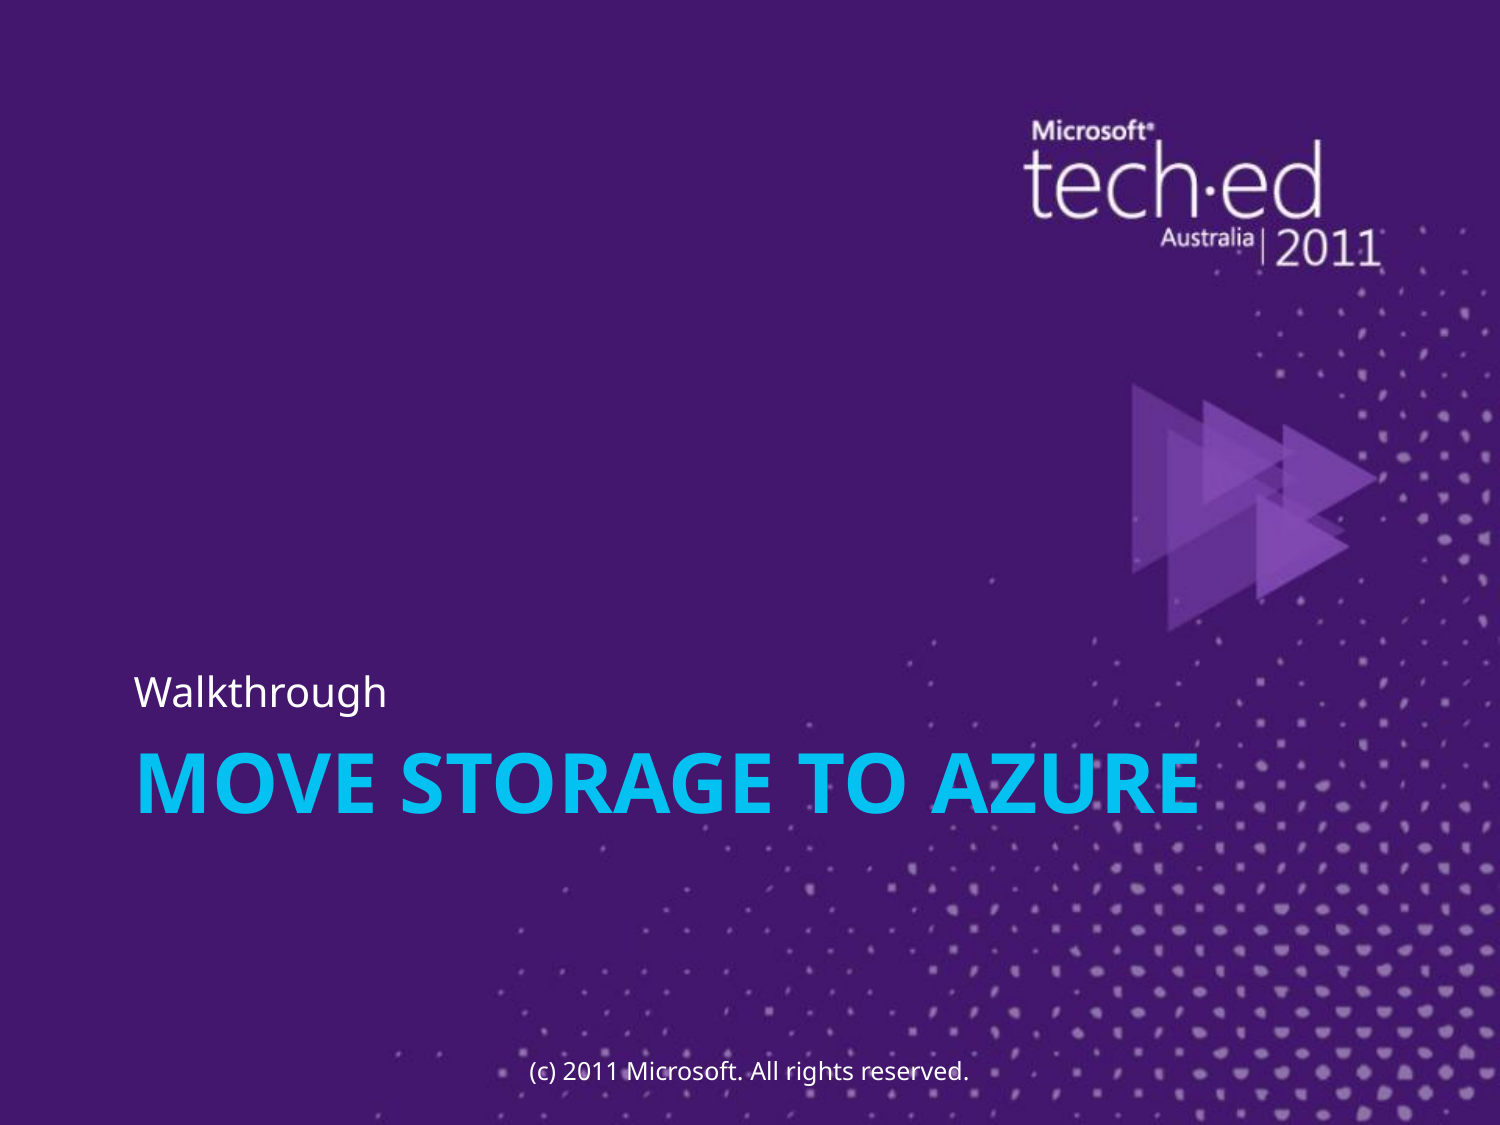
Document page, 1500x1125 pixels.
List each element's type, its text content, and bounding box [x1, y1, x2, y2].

title MOVE STORAGE TO AZURE [118, 723, 1394, 947]
footer (c) 2011 Microsoft. All rights reserved. [512, 1042, 988, 1103]
picture [0, 0, 1500, 1125]
list Walkthrough [118, 476, 1394, 723]
